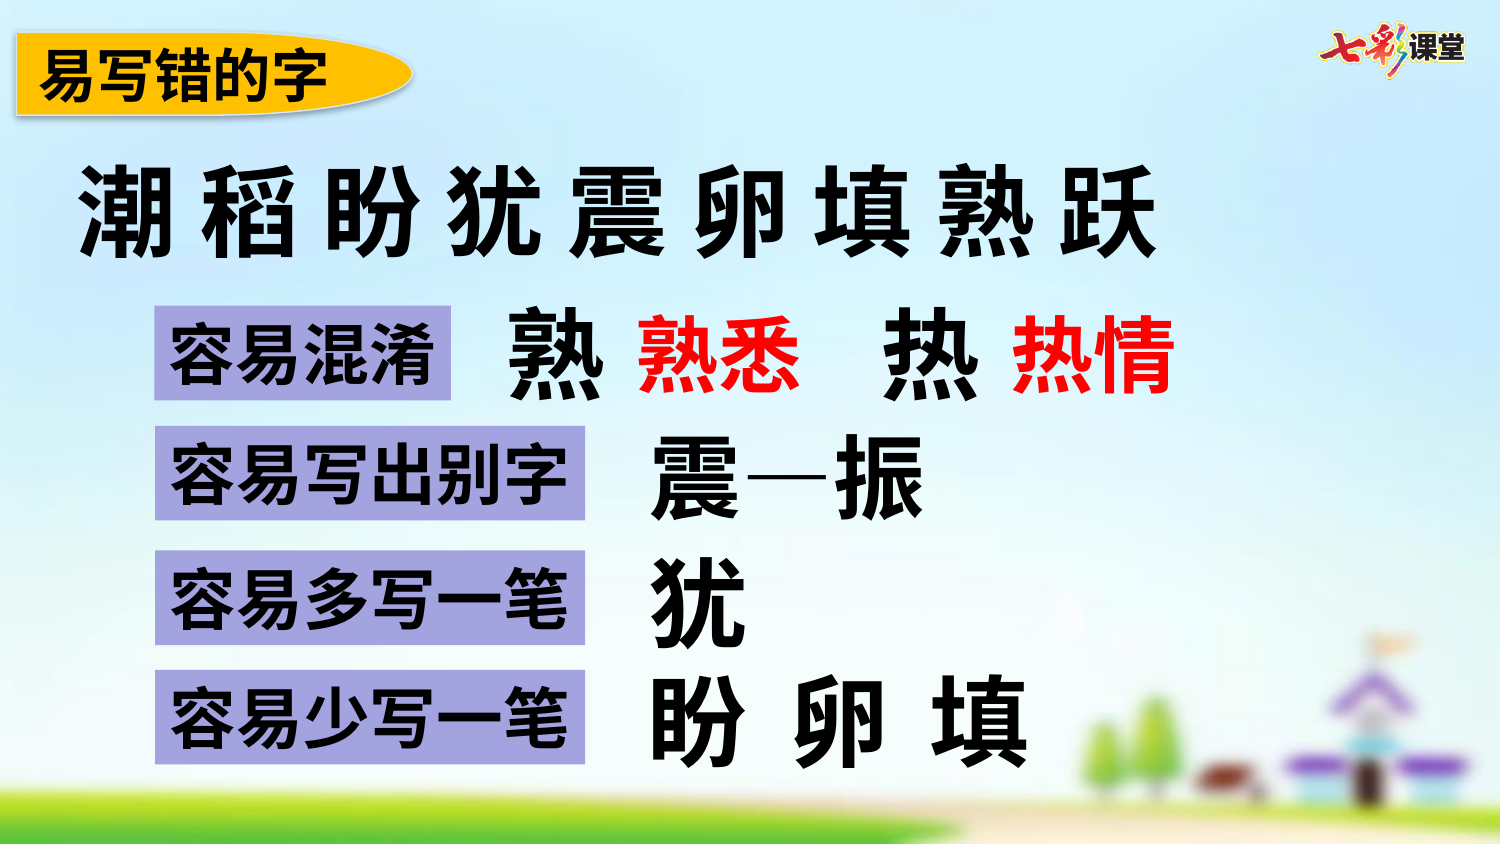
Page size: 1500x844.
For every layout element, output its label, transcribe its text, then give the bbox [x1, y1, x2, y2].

text_box 热 [866, 285, 996, 421]
text_box 盼 [632, 651, 763, 787]
text_box 潮 稻 盼 犹 震 卵 填 熟 跃 [61, 142, 1424, 278]
text_box 热情 [995, 295, 1192, 411]
text_box 犹 [633, 533, 764, 669]
text_box 容易少写一笔 [155, 669, 586, 765]
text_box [0, 31, 413, 116]
text_box 熟悉 [620, 295, 817, 411]
text_box 容易写出别字 [155, 425, 586, 521]
text_box 熟 [491, 285, 621, 421]
text_box 容易混淆 [154, 305, 451, 401]
text_box 卵 [774, 651, 905, 787]
text_box 震—振 [634, 413, 994, 619]
text_box 填 [914, 651, 1045, 787]
picture [0, 0, 1500, 844]
text_box 容易多写一笔 [155, 550, 586, 646]
